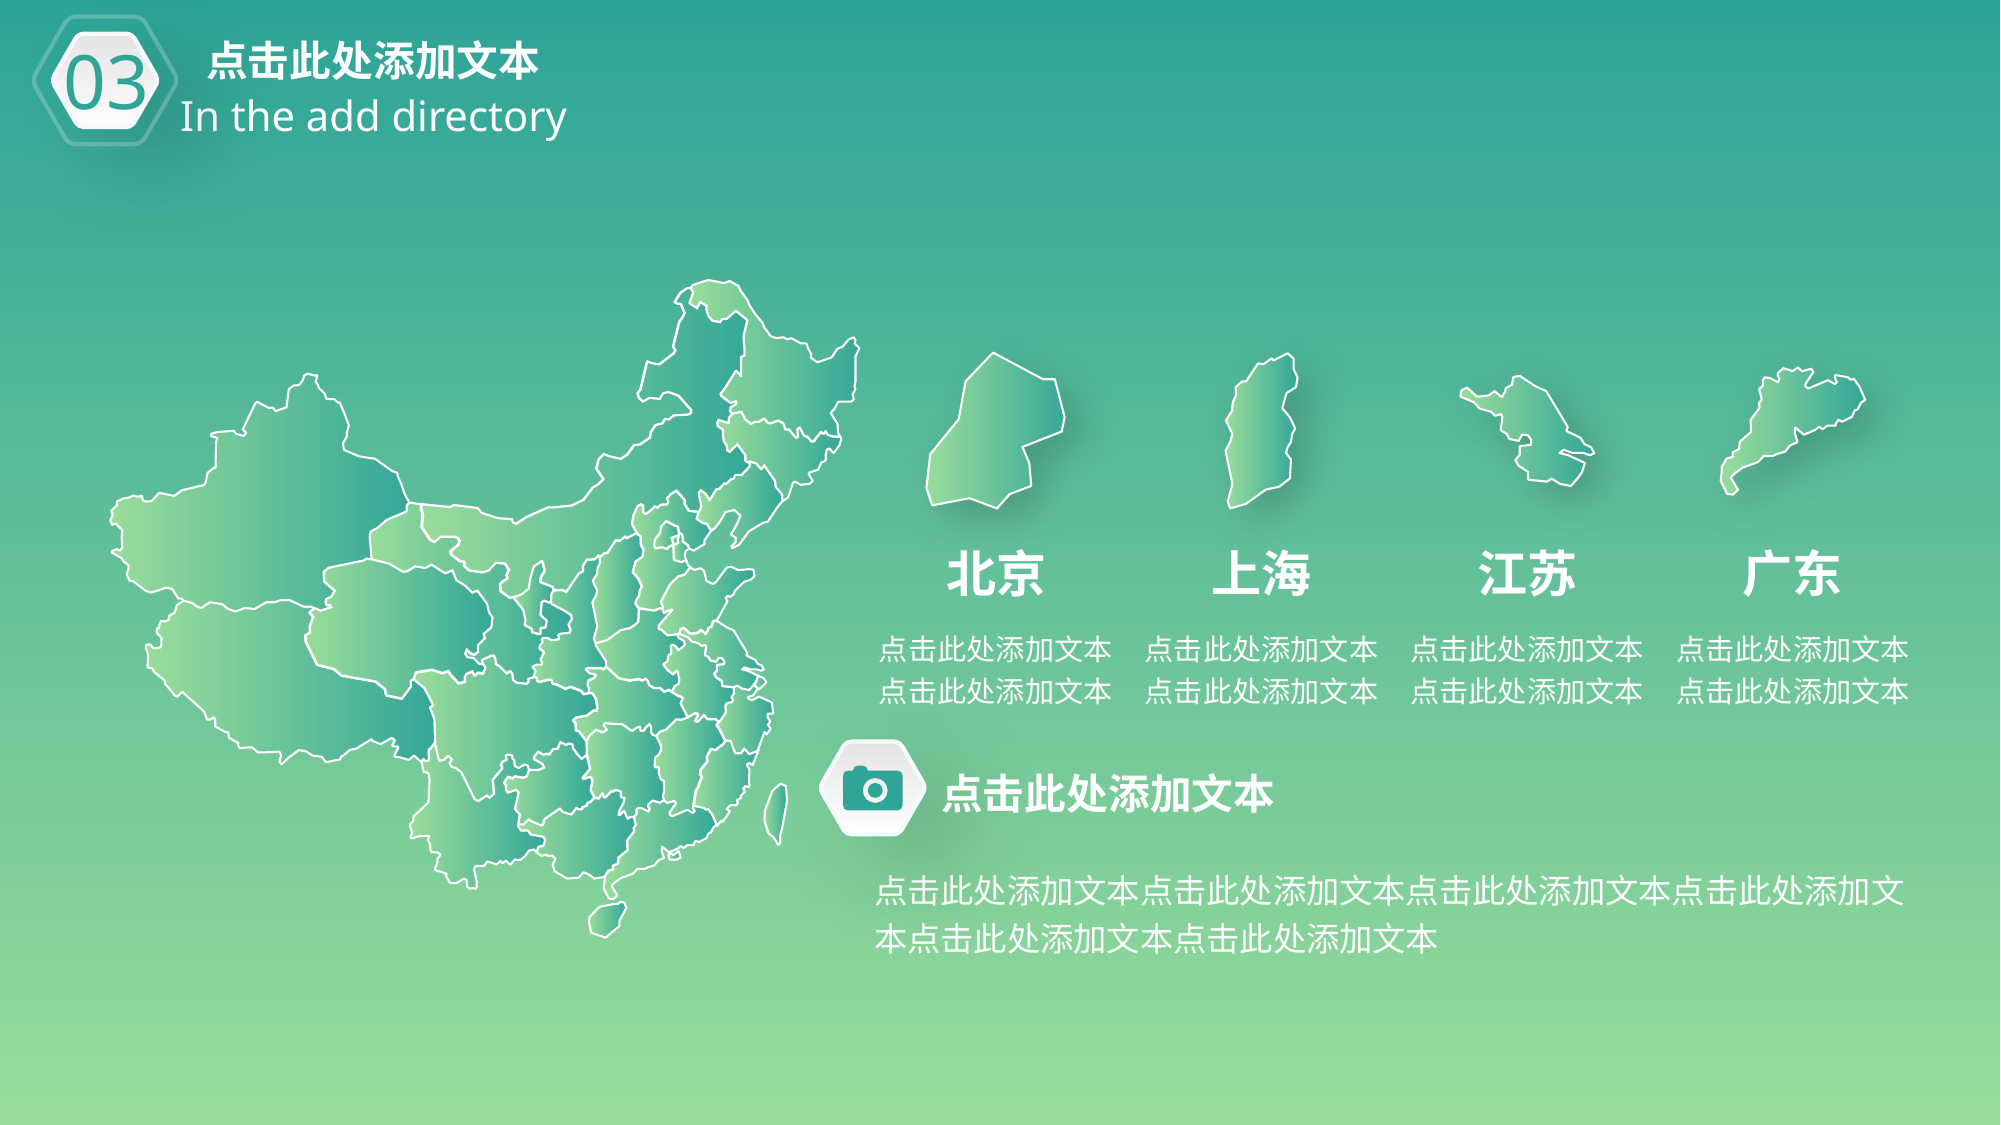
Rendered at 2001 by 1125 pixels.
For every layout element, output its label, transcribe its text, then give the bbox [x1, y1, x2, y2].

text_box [34, 16, 177, 145]
text_box 点击此处添加文本 点击此处添加文本 [1129, 616, 1394, 716]
text_box In the add directory [223, 82, 582, 148]
text_box 点击此处添加文本 点击此处添加文本 [1661, 616, 1925, 716]
text_box 点击此处添加文本点击此处添加文本点击此处添加文本点击此处添加文本点击此处添加文本点击此处添加文本 [859, 854, 1927, 965]
text_box [926, 352, 1065, 509]
text_box 点击此处添加文本 [191, 27, 556, 82]
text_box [110, 279, 860, 938]
text_box 点击此处添加文本 点击此处添加文本 [1395, 616, 1660, 716]
text_box 广东 [1728, 534, 1858, 610]
text_box 上海 [1196, 534, 1327, 610]
text_box [1460, 375, 1595, 486]
text_box [1225, 353, 1298, 509]
text_box 点击此处添加文本 点击此处添加文本 [864, 616, 1128, 716]
text_box 点击此处添加文本 [926, 760, 1310, 825]
text_box 北京 [931, 534, 1061, 610]
text_box [1720, 367, 1866, 495]
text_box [821, 741, 925, 835]
text_box 江苏 [1462, 534, 1593, 610]
